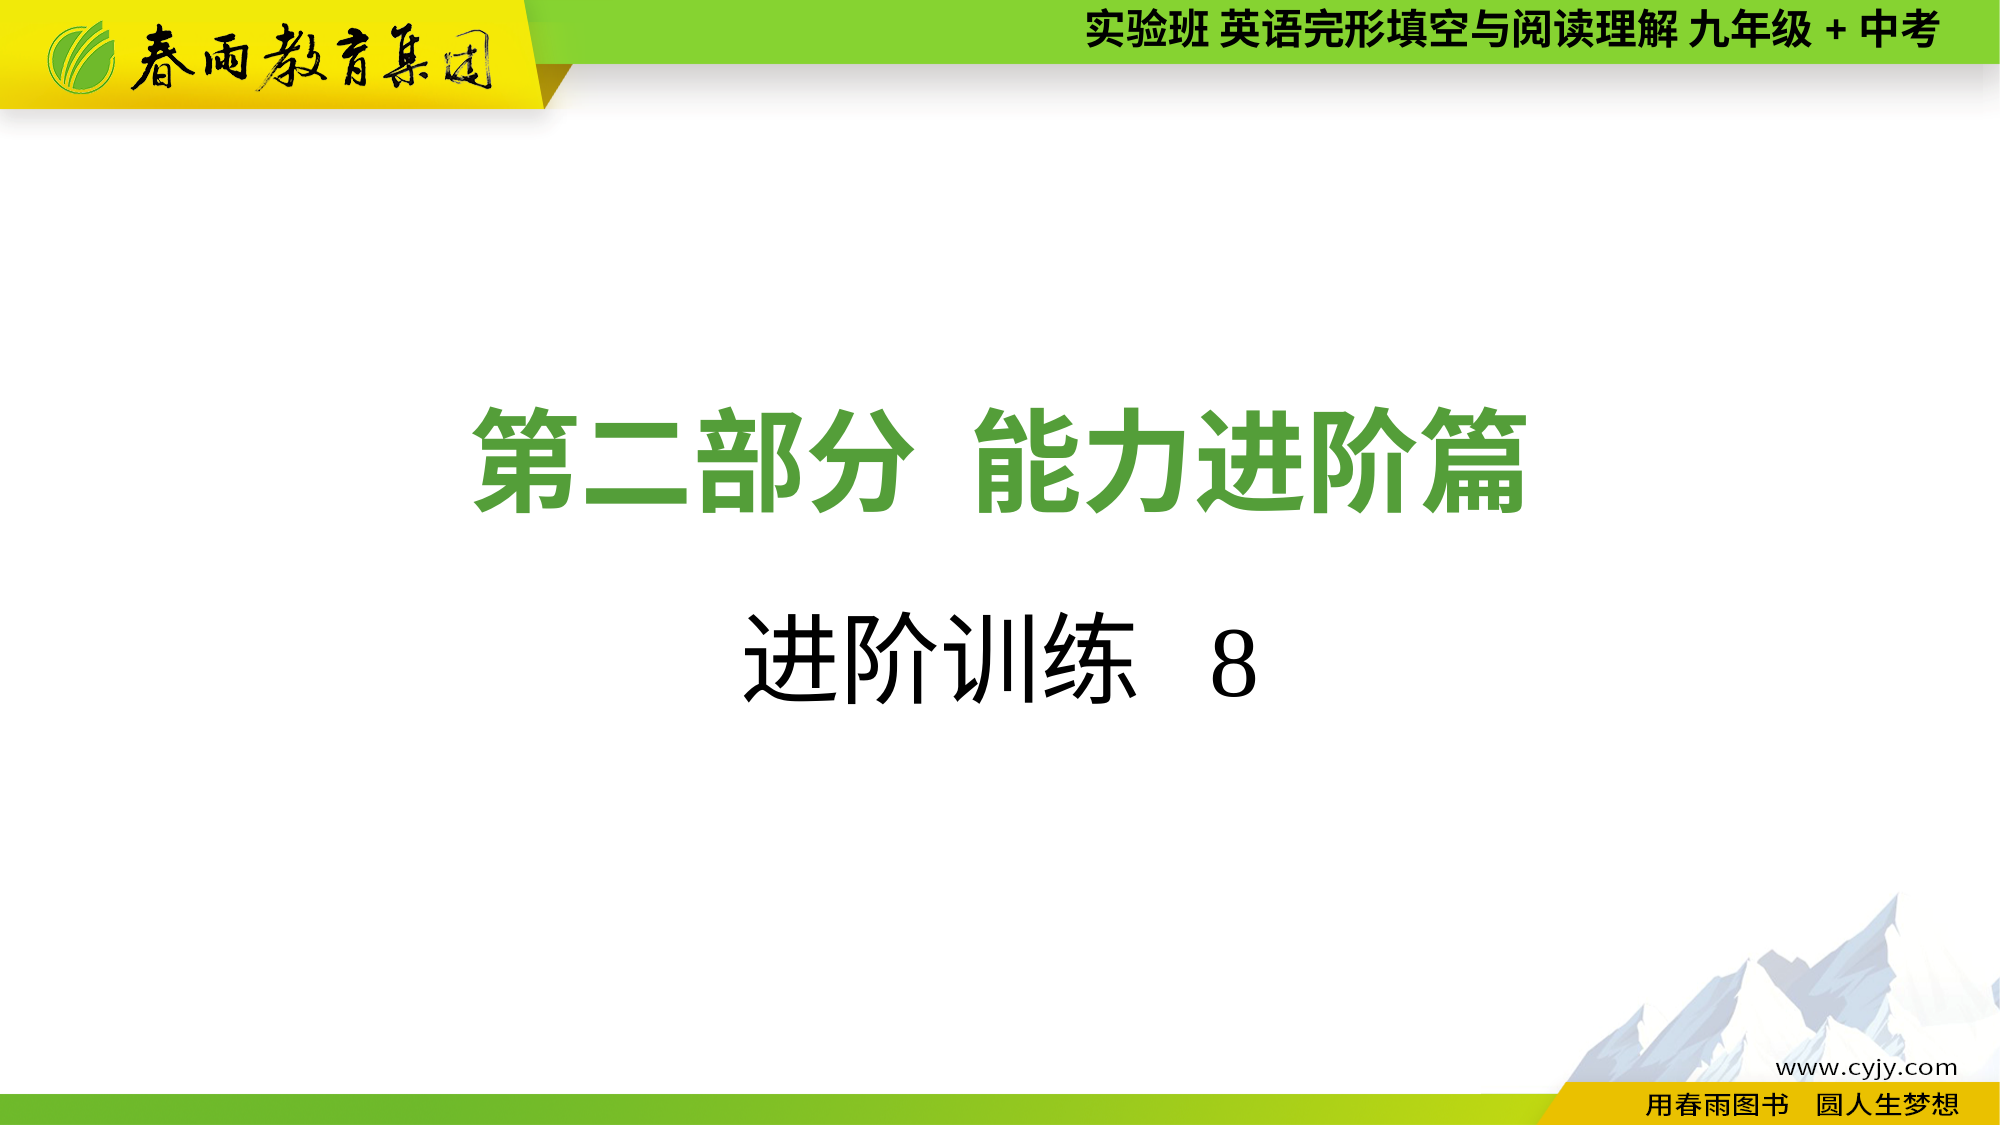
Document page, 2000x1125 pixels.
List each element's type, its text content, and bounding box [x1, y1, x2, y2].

text_box 进阶训练 8 [54, 528, 1946, 724]
picture [0, 0, 2000, 1125]
text_box 第二部分 能力进阶篇 [54, 316, 1946, 528]
